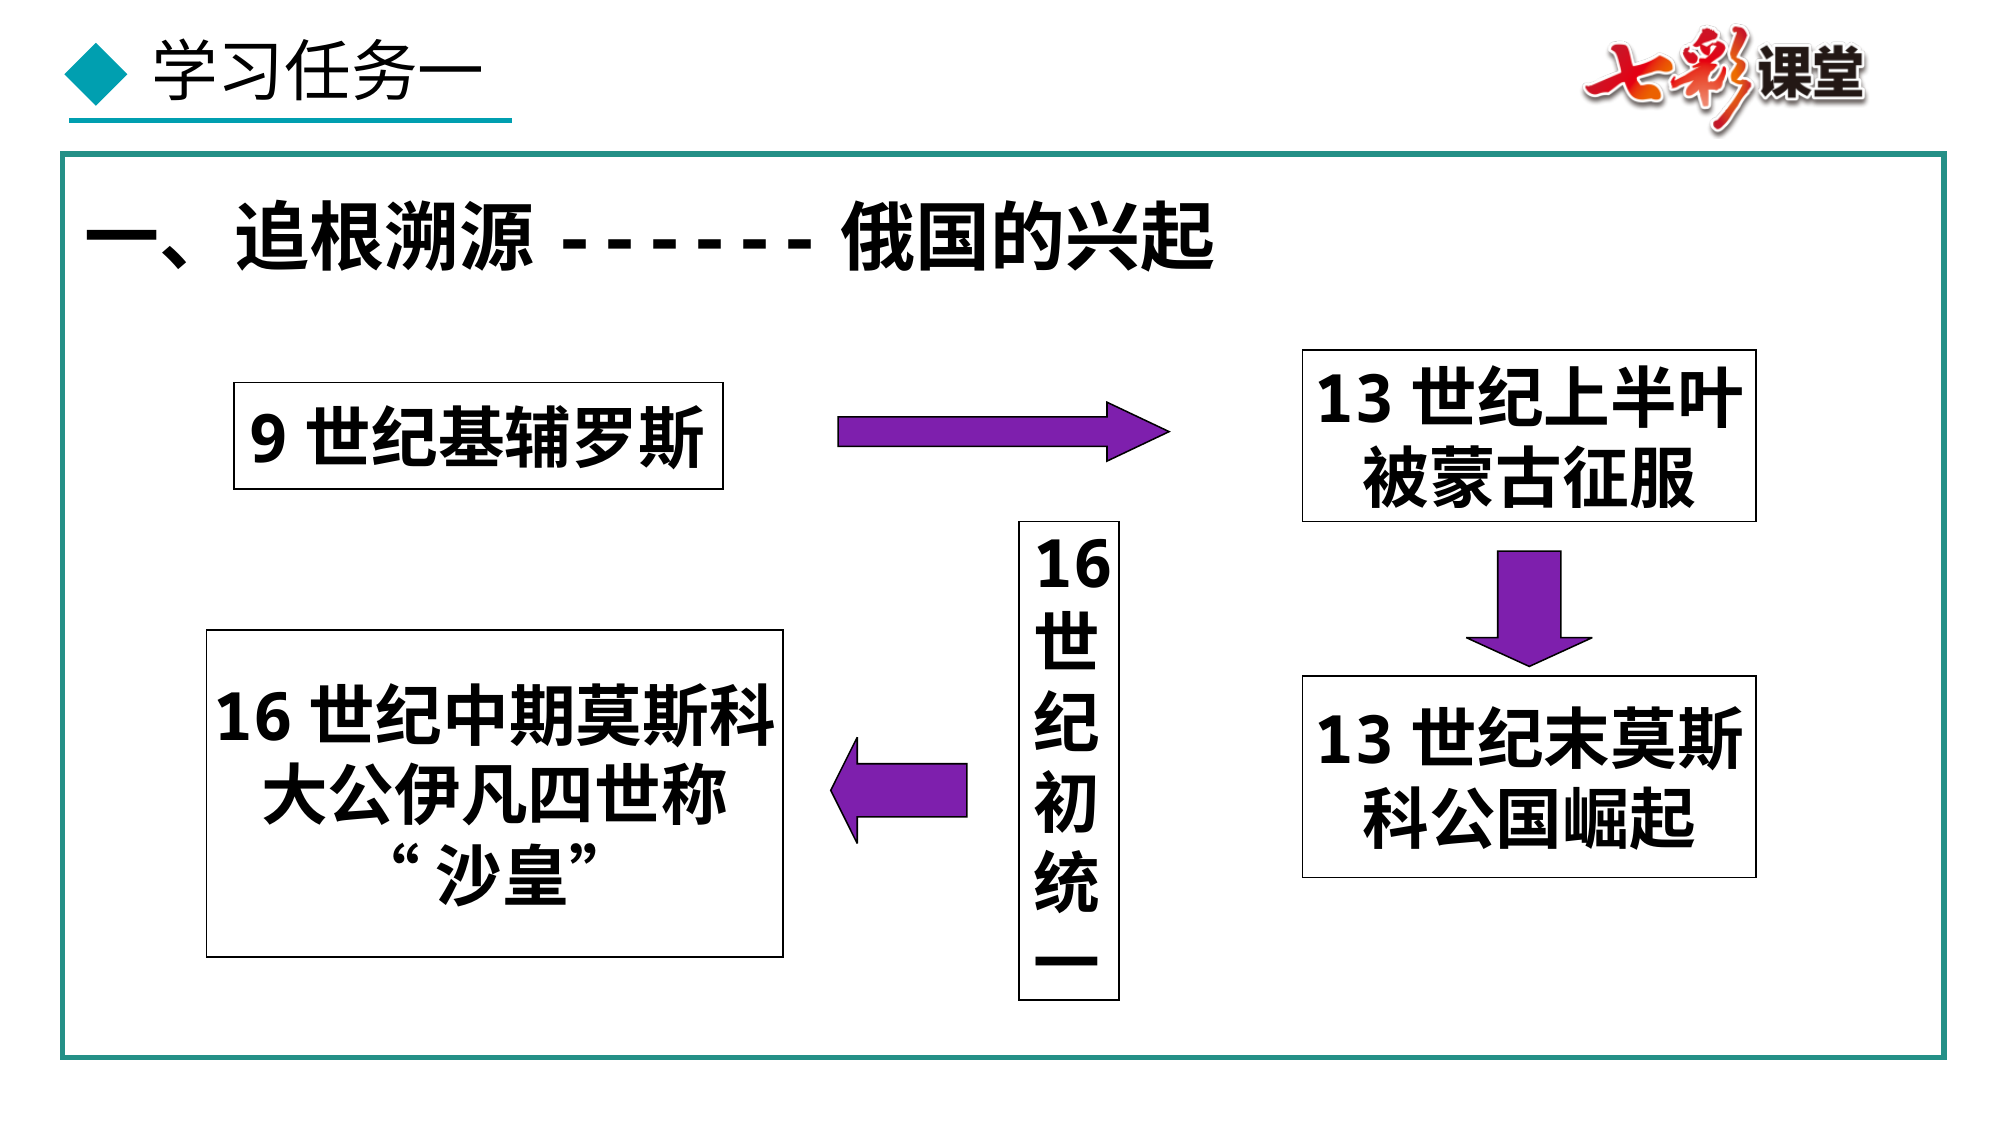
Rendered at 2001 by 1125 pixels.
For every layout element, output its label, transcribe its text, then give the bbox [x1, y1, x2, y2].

text_box [1466, 551, 1593, 667]
text_box 9世纪基辅罗斯 [233, 382, 724, 489]
text_box 16 世 纪 初 统 一 [1018, 521, 1119, 1001]
picture [1578, 19, 1874, 139]
text_box 一、追根溯源------俄国的兴起 [69, 182, 1230, 288]
text_box 13世纪末莫斯 科公国崛起 [1302, 676, 1756, 878]
text_box [838, 402, 1170, 462]
text_box [830, 737, 967, 844]
text_box 16世纪中期莫斯科 大公伊凡四世称 “沙皇” [206, 629, 784, 957]
text_box 13世纪上半叶 被蒙古征服 [1302, 349, 1756, 522]
